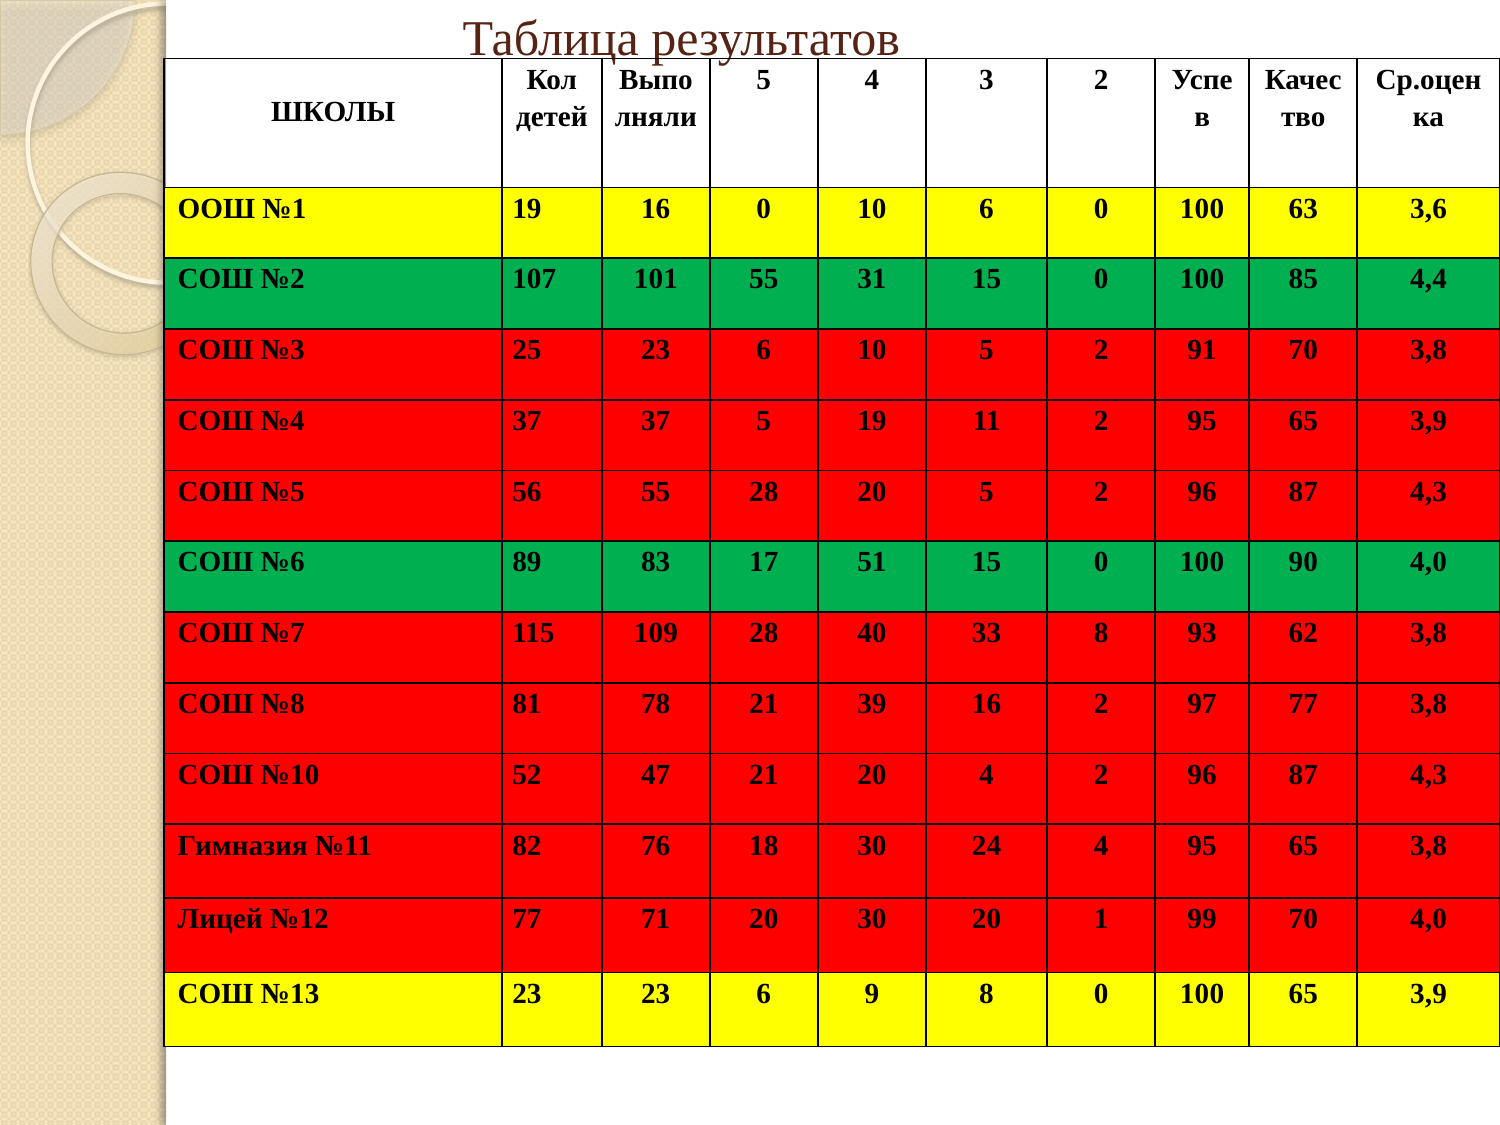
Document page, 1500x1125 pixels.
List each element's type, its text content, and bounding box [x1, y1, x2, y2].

table_cell 18 [711, 825, 817, 897]
table_header Выполняли [603, 59, 709, 187]
table_cell 99 [1156, 899, 1248, 972]
table_cell 77 [1250, 684, 1356, 753]
table_cell 63 [1250, 188, 1356, 257]
table_cell 6 [927, 188, 1046, 257]
table_header 4 [819, 59, 925, 187]
table_cell 3,8 [1358, 684, 1499, 753]
table_cell 95 [1156, 401, 1248, 470]
table_cell 85 [1250, 259, 1356, 328]
table_cell 33 [927, 613, 1046, 682]
table_cell 39 [819, 684, 925, 753]
table_cell 4,4 [1358, 259, 1499, 328]
table_cell 62 [1250, 613, 1356, 682]
table_cell 0 [1048, 188, 1154, 257]
table_cell 6 [711, 330, 817, 399]
table_cell 0 [1048, 973, 1154, 1046]
table_cell 17 [711, 542, 817, 611]
table_cell 56 [503, 471, 601, 540]
table_cell 52 [503, 754, 601, 823]
table_cell 16 [927, 684, 1046, 753]
table_header 2 [1048, 59, 1154, 187]
table_cell 5 [927, 330, 1046, 399]
table_cell 21 [711, 754, 817, 823]
table_cell 15 [927, 259, 1046, 328]
table_cell 2 [1048, 401, 1154, 470]
table_cell 96 [1156, 754, 1248, 823]
table_header 3 [927, 59, 1046, 187]
table_cell 2 [1048, 330, 1154, 399]
table_cell Гимназия №11 [165, 825, 501, 897]
title Таблица результатов [222, 0, 1453, 58]
table_cell 97 [1156, 684, 1248, 753]
table_cell СОШ №13 [165, 973, 501, 1046]
table_cell 1 [1048, 899, 1154, 972]
table_cell СОШ №4 [165, 401, 501, 470]
table_cell СОШ №3 [165, 330, 501, 399]
table_cell 23 [603, 330, 709, 399]
table_cell 93 [1156, 613, 1248, 682]
table_cell 78 [603, 684, 709, 753]
table_cell 100 [1156, 259, 1248, 328]
table_cell 2 [1048, 684, 1154, 753]
table_cell 4 [927, 754, 1046, 823]
table_cell 109 [603, 613, 709, 682]
table_header 5 [711, 59, 817, 187]
table_cell 3,6 [1358, 188, 1499, 257]
table_header Успев [1156, 59, 1248, 187]
table_cell 82 [503, 825, 601, 897]
table_cell 3,8 [1358, 825, 1499, 897]
table_cell 19 [819, 401, 925, 470]
table_cell 55 [603, 471, 709, 540]
table_cell 20 [927, 899, 1046, 972]
table_cell 16 [603, 188, 709, 257]
table_cell 37 [603, 401, 709, 470]
table_cell 96 [1156, 471, 1248, 540]
table_cell 4,0 [1358, 542, 1499, 611]
table_cell 20 [711, 899, 817, 972]
table_cell 5 [927, 471, 1046, 540]
table_cell 30 [819, 825, 925, 897]
table_cell 3,8 [1358, 613, 1499, 682]
table_cell 8 [927, 973, 1046, 1046]
table_cell 15 [927, 542, 1046, 611]
table_cell 31 [819, 259, 925, 328]
table_cell 0 [711, 188, 817, 257]
table_cell 23 [503, 973, 601, 1046]
table_cell 21 [711, 684, 817, 753]
table_cell 0 [1048, 542, 1154, 611]
table_cell 40 [819, 613, 925, 682]
table_cell 10 [819, 188, 925, 257]
table_cell 3,8 [1358, 330, 1499, 399]
table_cell 47 [603, 754, 709, 823]
table_cell 11 [927, 401, 1046, 470]
table_cell 37 [503, 401, 601, 470]
table_cell ООШ №1 [165, 188, 501, 257]
table_cell 71 [603, 899, 709, 972]
table_header ШКОЛЫ [165, 59, 501, 187]
table_cell 4,3 [1358, 754, 1499, 823]
table_cell 20 [819, 754, 925, 823]
table_cell 76 [603, 825, 709, 897]
table_cell 28 [711, 613, 817, 682]
table_cell 70 [1250, 899, 1356, 972]
table_cell 4,0 [1358, 899, 1499, 972]
table_cell 24 [927, 825, 1046, 897]
table_cell 4 [1048, 825, 1154, 897]
table_cell 2 [1048, 471, 1154, 540]
table_cell 19 [503, 188, 601, 257]
table_cell 91 [1156, 330, 1248, 399]
table_cell 107 [503, 259, 601, 328]
table_cell 77 [503, 899, 601, 972]
table_cell 65 [1250, 973, 1356, 1046]
table_cell 3,9 [1358, 401, 1499, 470]
table_cell 87 [1250, 471, 1356, 540]
table_cell СОШ №8 [165, 684, 501, 753]
table_cell 87 [1250, 754, 1356, 823]
table_cell 89 [503, 542, 601, 611]
table_cell 0 [1048, 259, 1154, 328]
table_cell 51 [819, 542, 925, 611]
table_cell СОШ №6 [165, 542, 501, 611]
table_cell 25 [503, 330, 601, 399]
table_cell 100 [1156, 973, 1248, 1046]
table_cell 5 [711, 401, 817, 470]
table_cell 9 [819, 973, 925, 1046]
table_cell СОШ №10 [165, 754, 501, 823]
table_cell 101 [603, 259, 709, 328]
table_cell СОШ №5 [165, 471, 501, 540]
table_cell 65 [1250, 401, 1356, 470]
table_header Кол детей [503, 59, 601, 187]
table_cell 10 [819, 330, 925, 399]
table_cell 2 [1048, 754, 1154, 823]
table_cell 81 [503, 684, 601, 753]
table_cell 55 [711, 259, 817, 328]
table_cell 28 [711, 471, 817, 540]
table_header Качество [1250, 59, 1356, 187]
table_cell 6 [711, 973, 817, 1046]
table_cell 70 [1250, 330, 1356, 399]
table_cell 8 [1048, 613, 1154, 682]
table_cell 20 [819, 471, 925, 540]
table_cell 30 [819, 899, 925, 972]
table_cell 3,9 [1358, 973, 1499, 1046]
table_cell 100 [1156, 542, 1248, 611]
table_cell 83 [603, 542, 709, 611]
table_cell 95 [1156, 825, 1248, 897]
table_cell 90 [1250, 542, 1356, 611]
table_cell 100 [1156, 188, 1248, 257]
table_cell СОШ №7 [165, 613, 501, 682]
table_cell СОШ №2 [165, 259, 501, 328]
table_cell Лицей №12 [165, 899, 501, 972]
table_cell 23 [603, 973, 709, 1046]
table_cell 4,3 [1358, 471, 1499, 540]
table_cell 115 [503, 613, 601, 682]
table_cell 65 [1250, 825, 1356, 897]
table_header Ср.оценка [1358, 59, 1499, 187]
